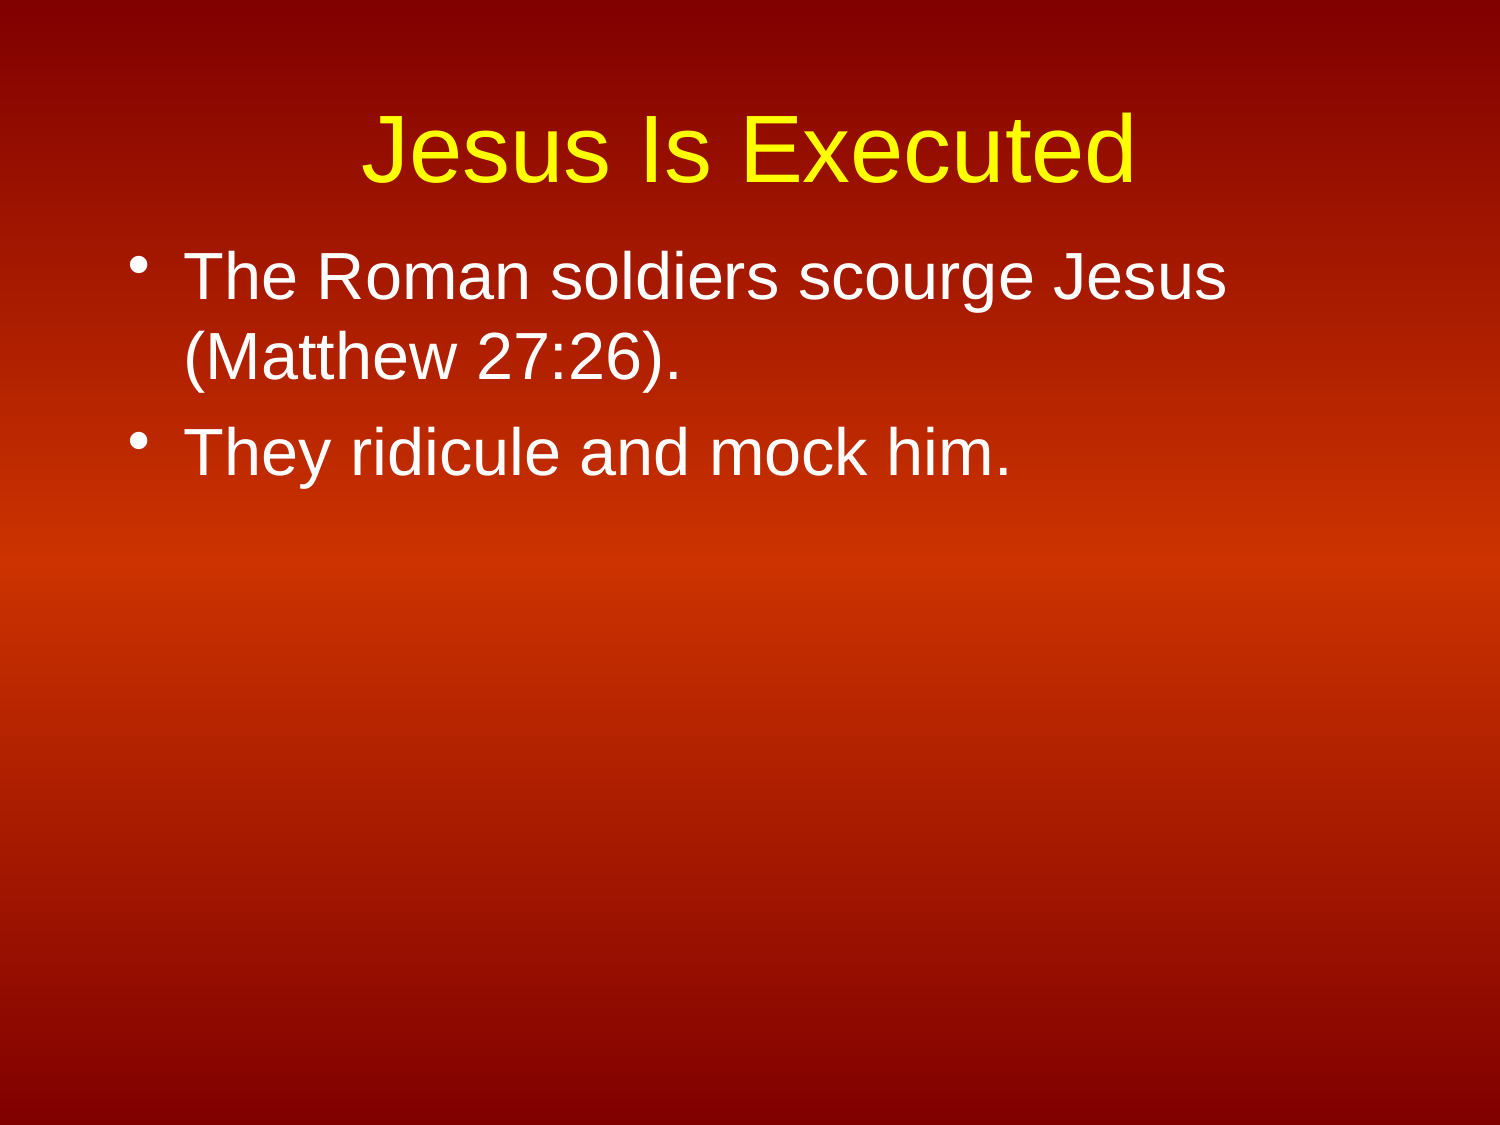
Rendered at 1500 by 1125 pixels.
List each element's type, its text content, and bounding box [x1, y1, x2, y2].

list The Roman soldiers scourge Jesus (Matthew 27:26). They ridicule and mock him. [112, 224, 1463, 1125]
title Jesus Is Executed [37, 50, 1463, 238]
